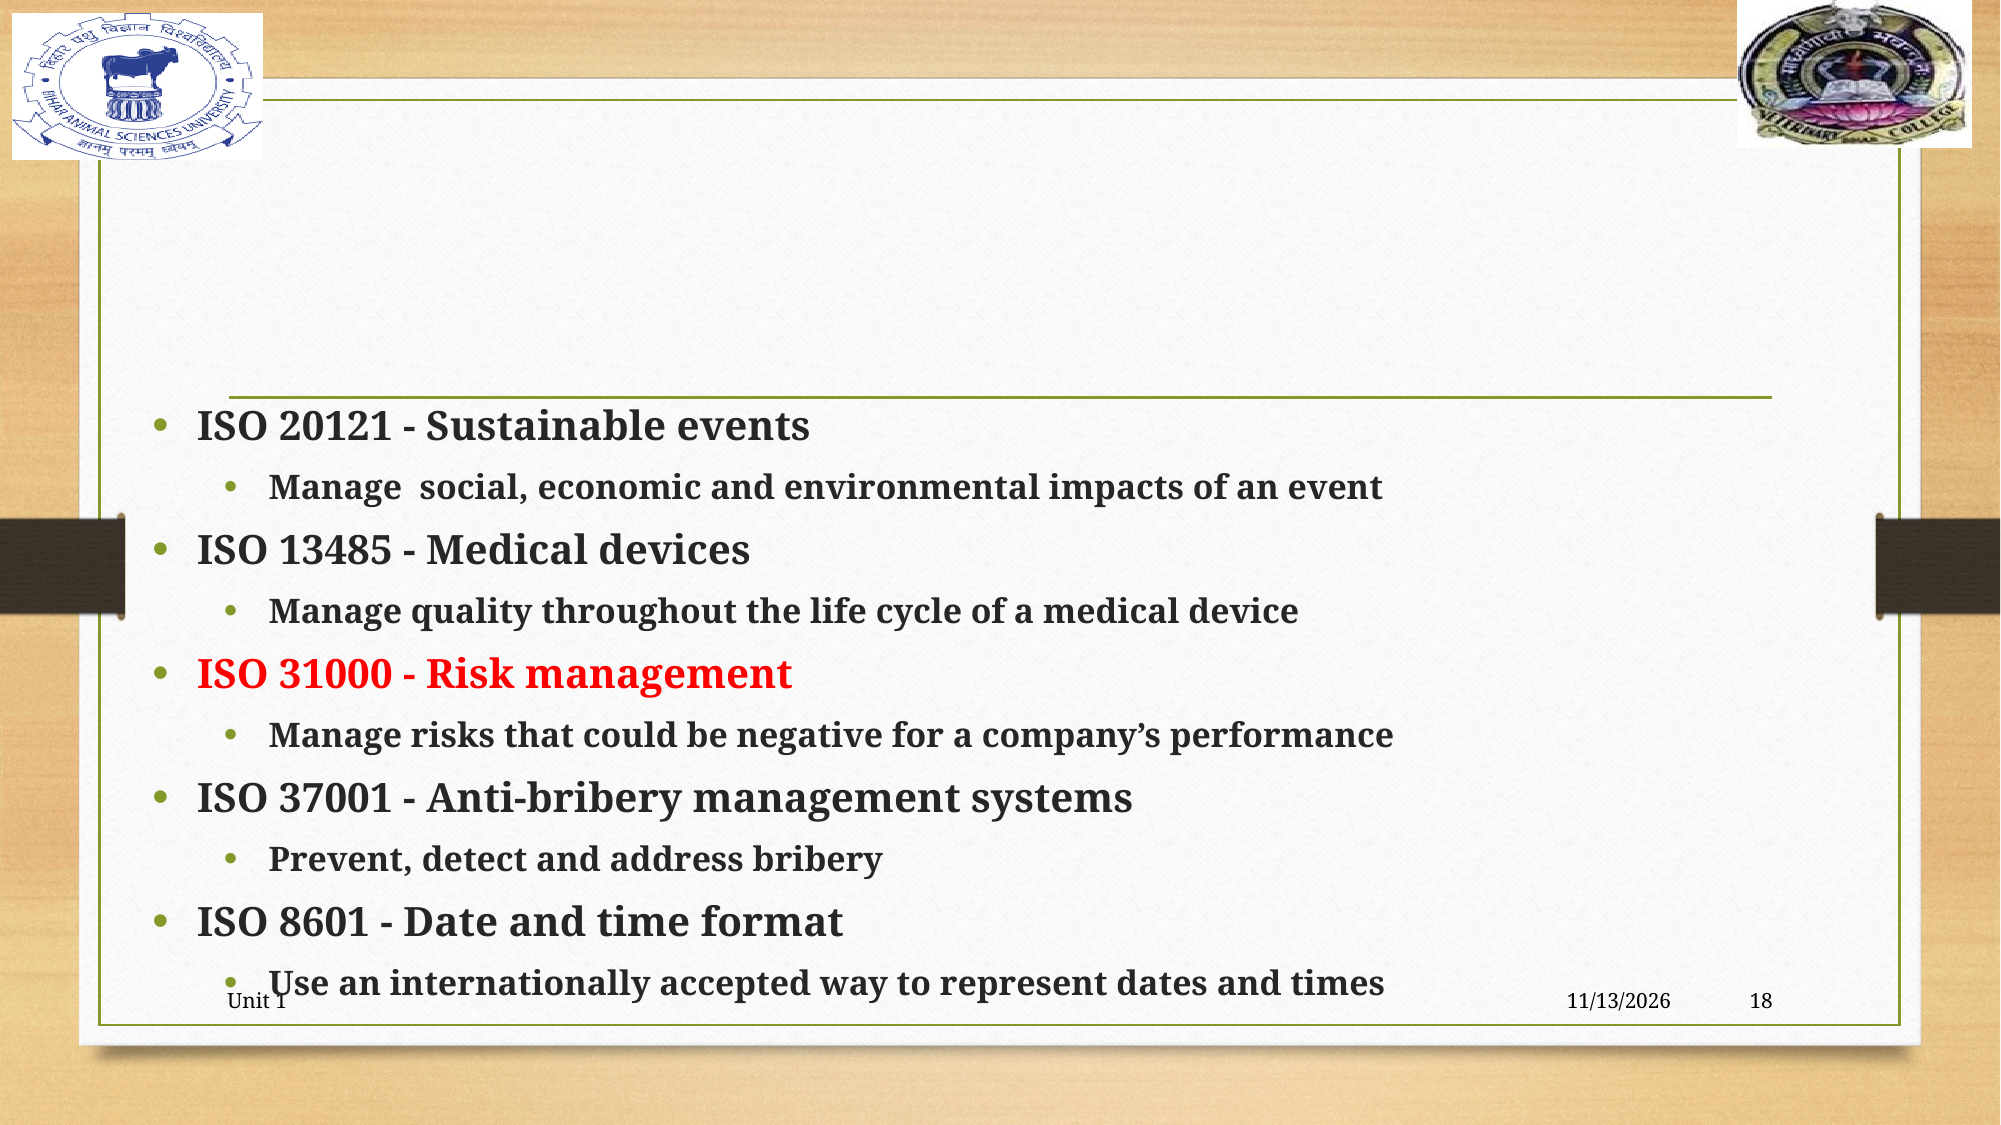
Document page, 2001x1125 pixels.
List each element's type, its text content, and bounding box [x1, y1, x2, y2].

picture [0, 0, 2001, 1125]
footer Unit 1 [212, 979, 1411, 1025]
list ISO 20121 - Sustainable events Manage social, economic and environmental impacts of an event ISO 13485 - Medical devices Manage quality throughout the life cycle of a medical device ISO 31000 - Risk management Manage risks that could be negative for a company’s performance ISO 37001 - Anti-bribery management systems Prevent, detect and address bribery ISO 8601 - Date and time format Use an internationally accepted way to represent dates and times [137, 392, 1863, 1014]
slide_number 18 [1698, 979, 1788, 1025]
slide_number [1423, 979, 1686, 1025]
